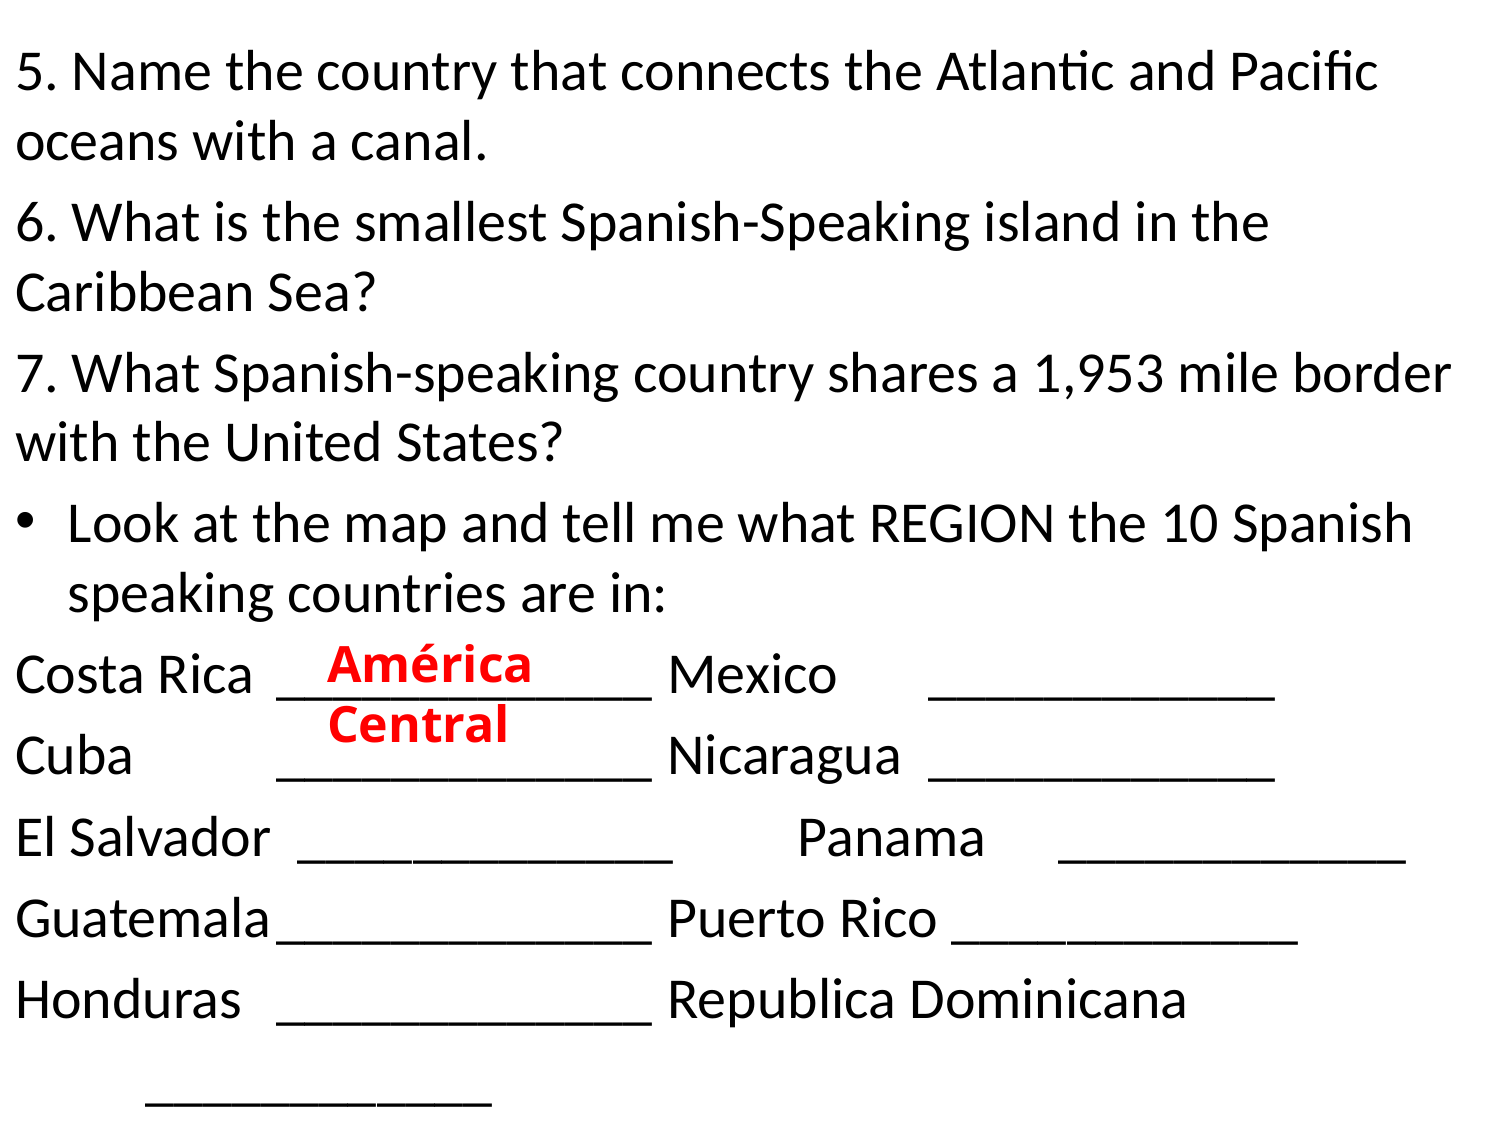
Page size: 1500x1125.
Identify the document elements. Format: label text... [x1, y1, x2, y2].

text_box América Central [312, 624, 738, 760]
list 5. Name the country that connects the Atlantic and Pacific oceans with a canal. 6. What is the smallest Spanish-Speaking island in the Caribbean Sea? 7. What Spanish-speaking country shares a 1,953 mile border with the United States? Look at the map and tell me what REGION the 10 Spanish speaking countries are in: Costa Rica _____________ Mexico ____________ Cuba _____________ Nicaragua ____________ El Salvador _____________ Panama ____________ Guatemala _____________ Puerto Rico ____________ Honduras _____________ Republica Dominicana ____________ [0, 24, 1500, 1125]
